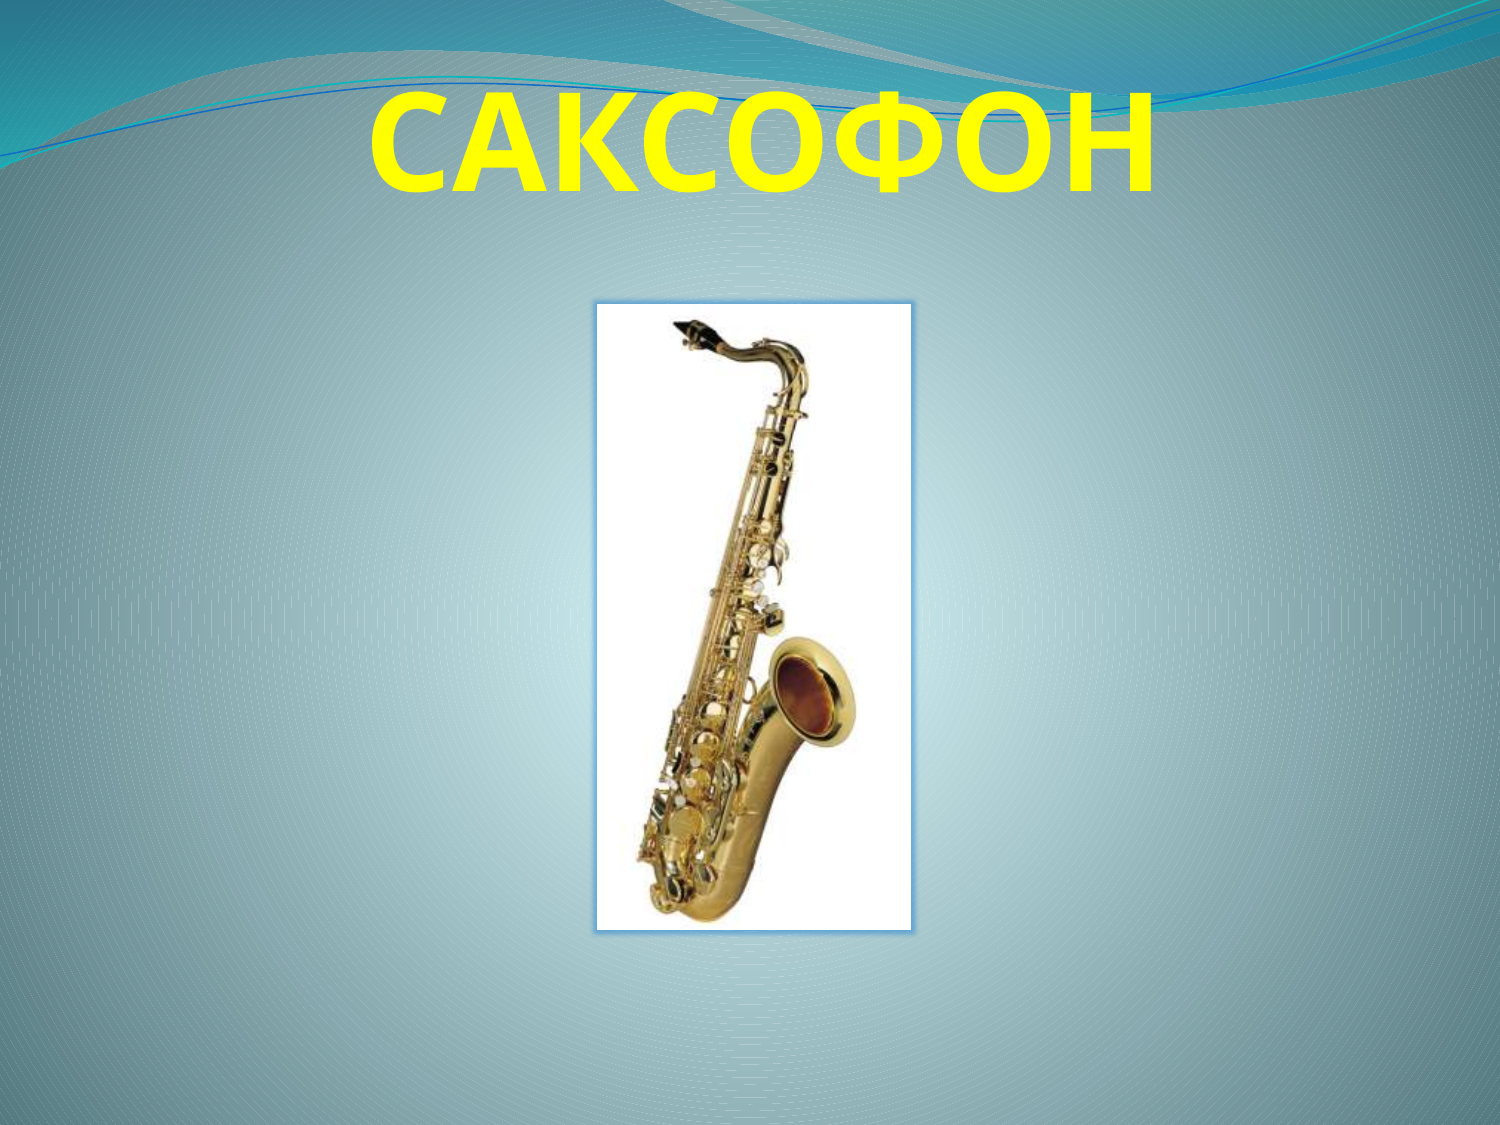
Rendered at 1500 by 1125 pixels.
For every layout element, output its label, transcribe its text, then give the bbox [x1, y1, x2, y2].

text_box САКСОФОН [292, 46, 1207, 227]
picture [597, 304, 911, 930]
